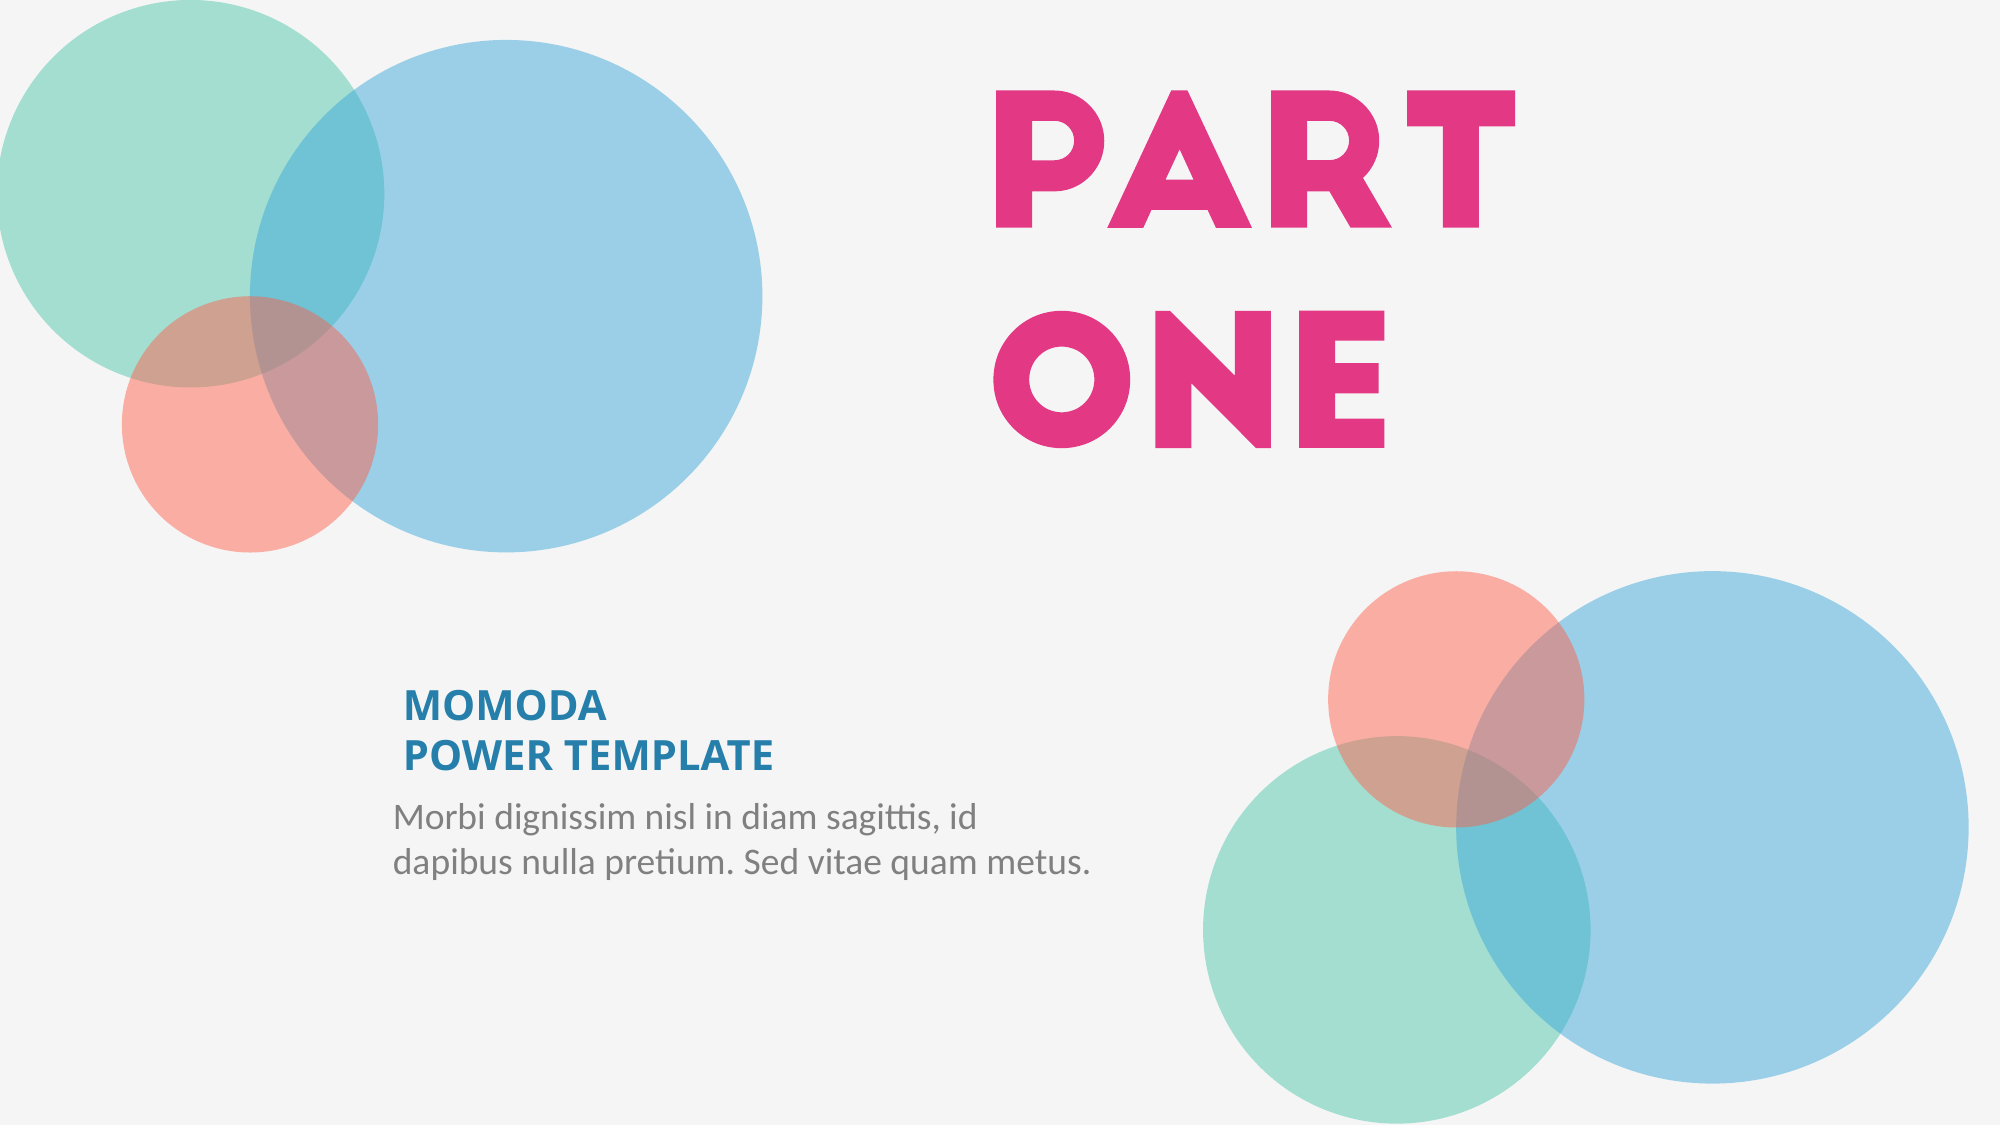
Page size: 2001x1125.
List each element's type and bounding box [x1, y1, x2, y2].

text_box [1298, 310, 1385, 449]
text_box [1203, 571, 1969, 1124]
text_box [995, 89, 1106, 229]
text_box [1154, 309, 1272, 450]
text_box [1105, 89, 1254, 229]
text_box [248, 38, 764, 554]
text_box [0, 0, 354, 379]
text_box [1406, 89, 1516, 229]
text_box [992, 309, 1132, 450]
text_box [378, 673, 1113, 891]
text_box [1270, 89, 1394, 229]
text_box [120, 295, 380, 554]
